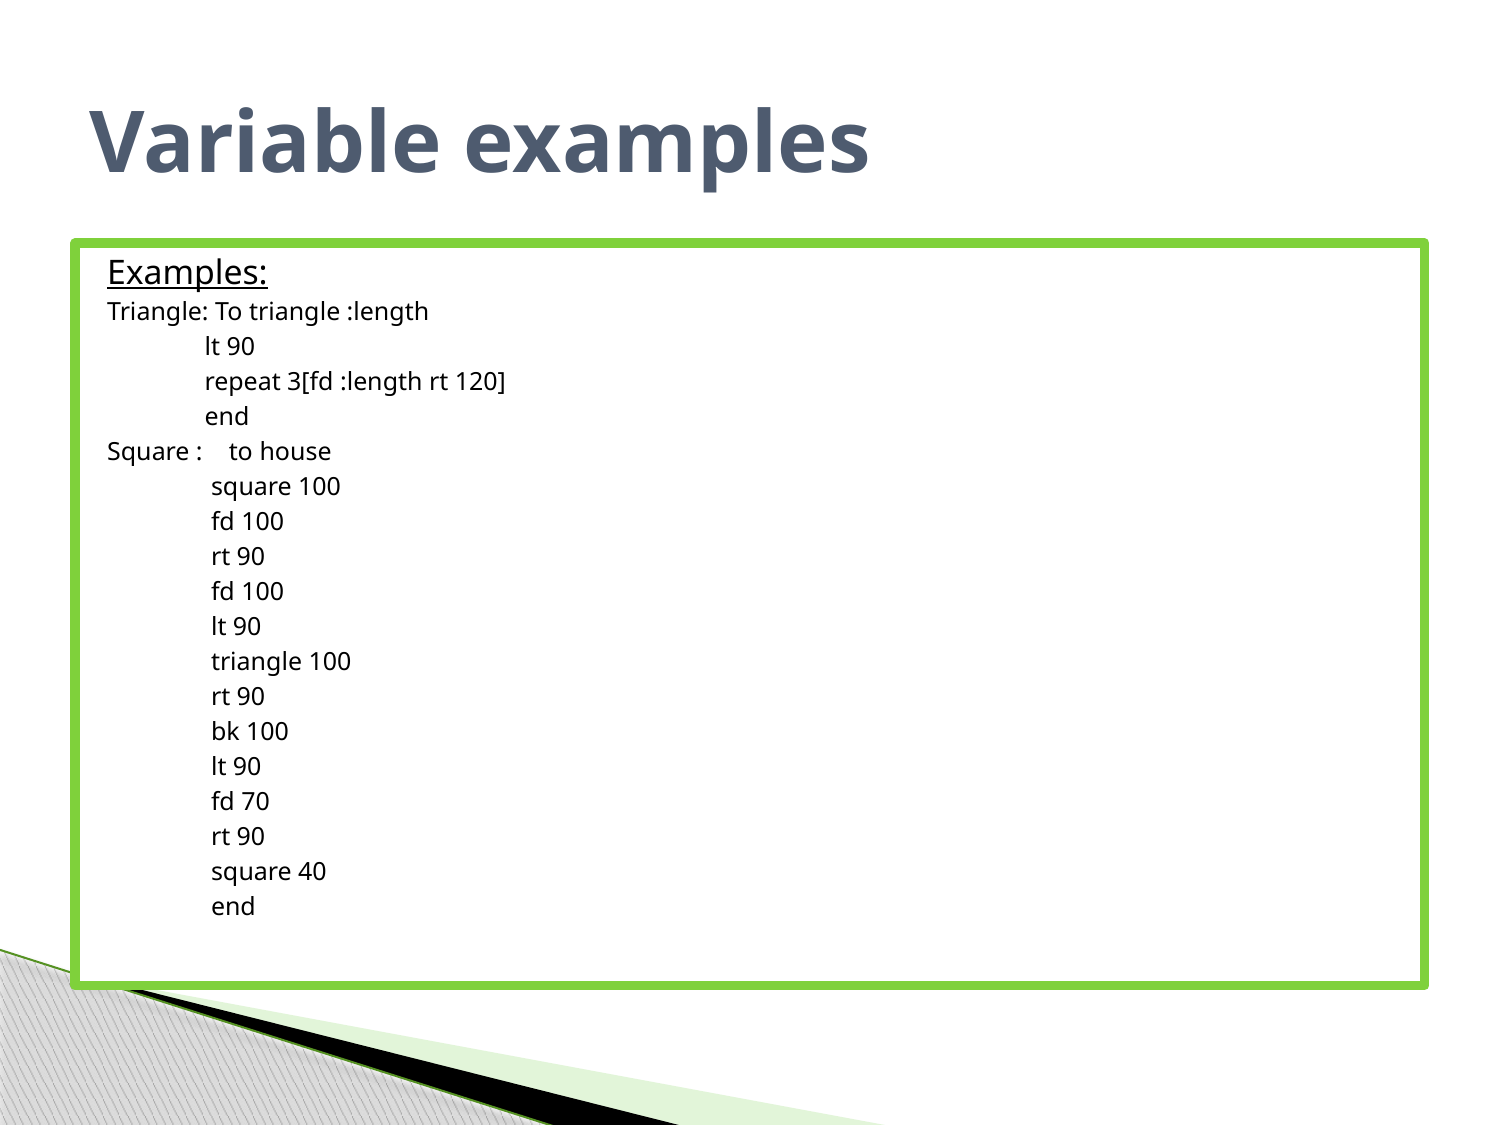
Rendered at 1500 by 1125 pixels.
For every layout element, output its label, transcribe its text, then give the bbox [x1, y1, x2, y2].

title Variable examples [75, 45, 1425, 233]
list Examples: Triangle: To triangle :length lt 90 repeat 3[fd :length rt 120] end Square : to house square 100 fd 100 rt 90 fd 100 lt 90 triangle 100 rt 90 bk 100 lt 90 fd 70 rt 90 square 40 end [70, 238, 1429, 990]
